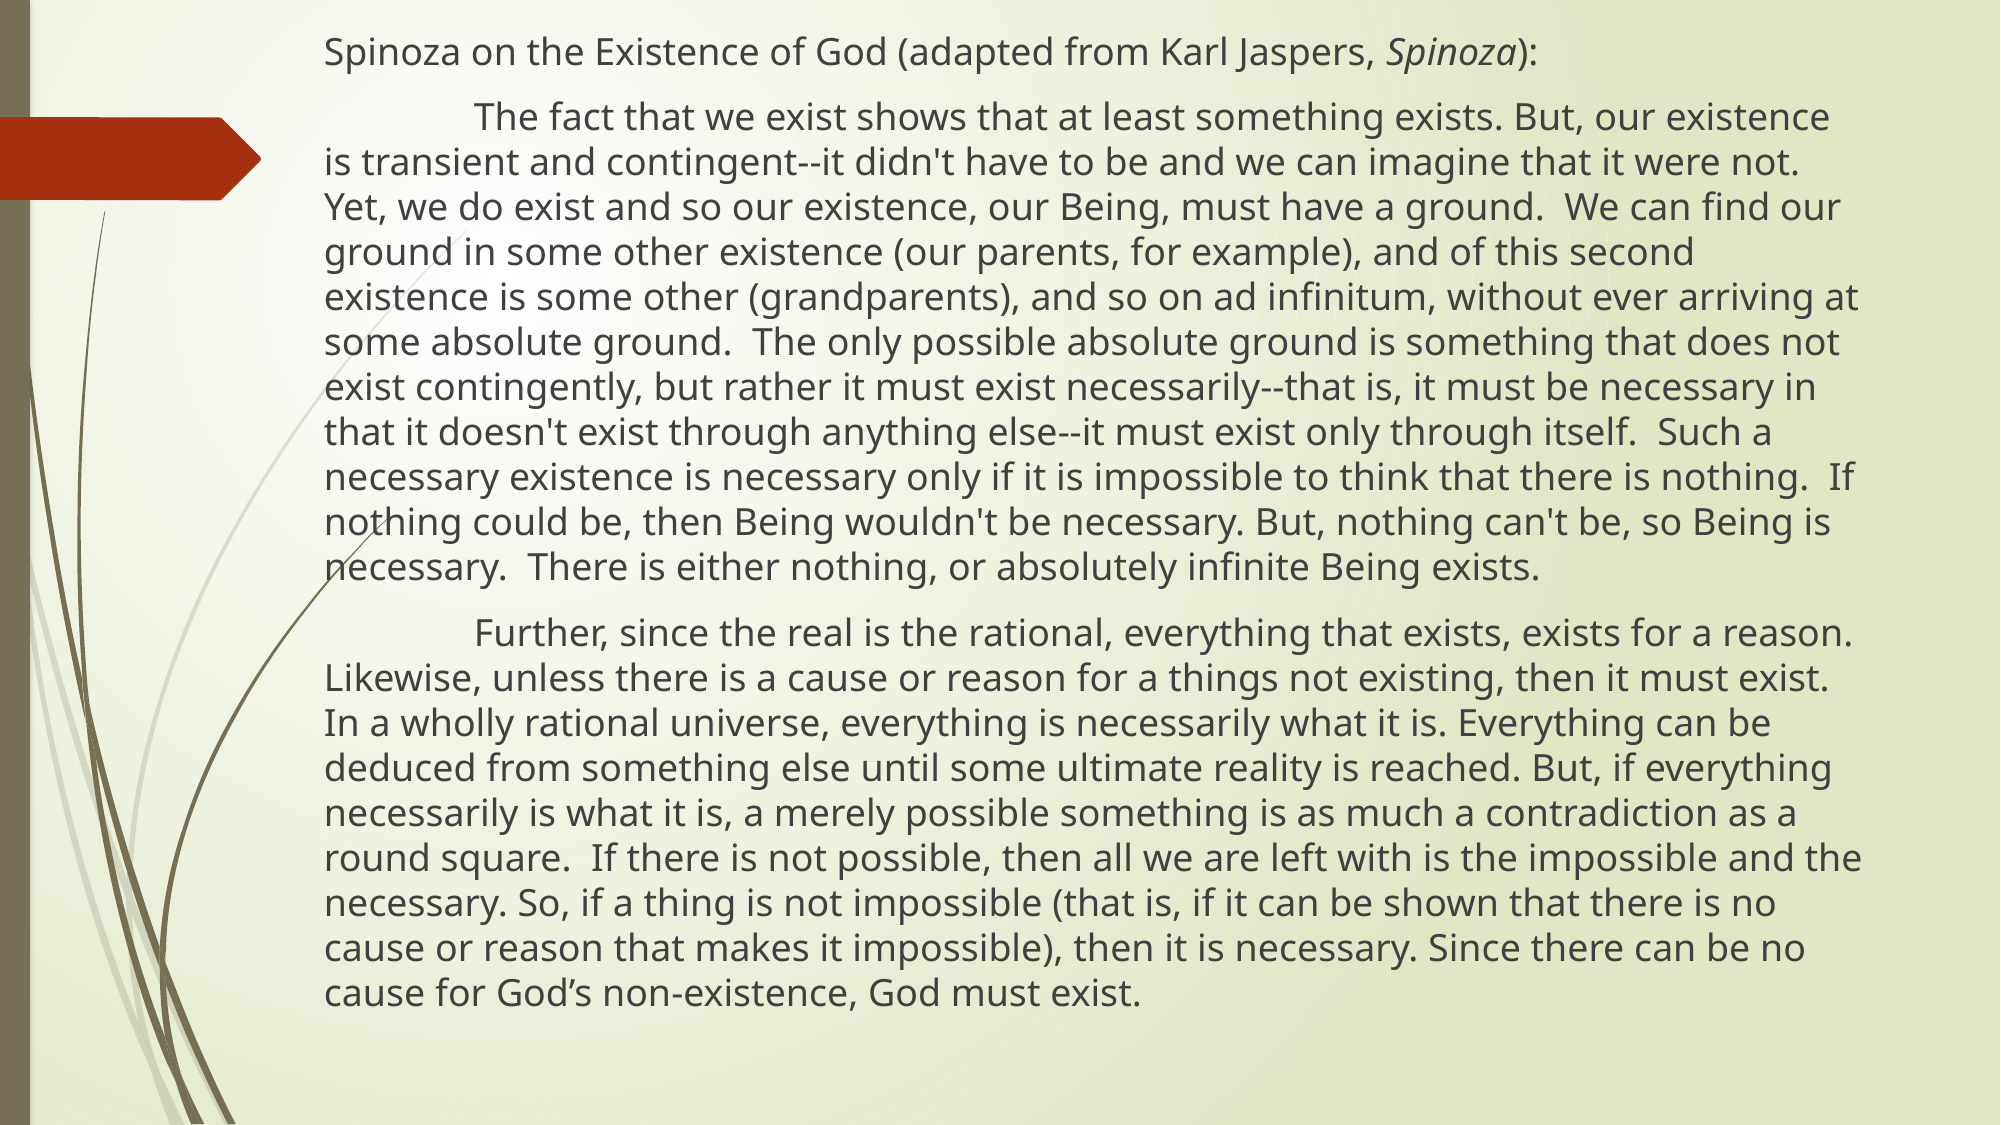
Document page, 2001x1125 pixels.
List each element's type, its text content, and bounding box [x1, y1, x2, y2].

list Spinoza on the Existence of God (adapted from Karl Jaspers, Spinoza): The fact that we exist shows that at least something exists. But, our existence is transient and contingent--it didn't have to be and we can imagine that it were not. Yet, we do exist and so our existence, our Being, must have a ground. We can find our ground in some other existence (our parents, for example), and of this second existence is some other (grandparents), and so on ad infinitum, without ever arriving at some absolute ground. The only possible absolute ground is something that does not exist contingently, but rather it must exist necessarily--that is, it must be necessary in that it doesn't exist through anything else--it must exist only through itself. Such a necessary existence is necessary only if it is impossible to think that there is nothing. If nothing could be, then Being wouldn't be necessary. But, nothing can't be, so Being is necessary. There is either nothing, or absolutely infinite Being exists. Further, since the real is the rational, everything that exists, exists for a reason. Likewise, unless there is a cause or reason for a things not existing, then it must exist. In a wholly rational universe, everything is necessarily what it is. Everything can be deduced from something else until some ultimate reality is reached. But, if everything necessarily is what it is, a merely possible something is as much a contradiction as a round square. If there is not possible, then all we are left with is the impossible and the necessary. So, if a thing is not impossible (that is, if it can be shown that there is no cause or reason that makes it impossible), then it is necessary. Since there can be no cause for God’s non-existence, God must exist. [308, 20, 1884, 1091]
